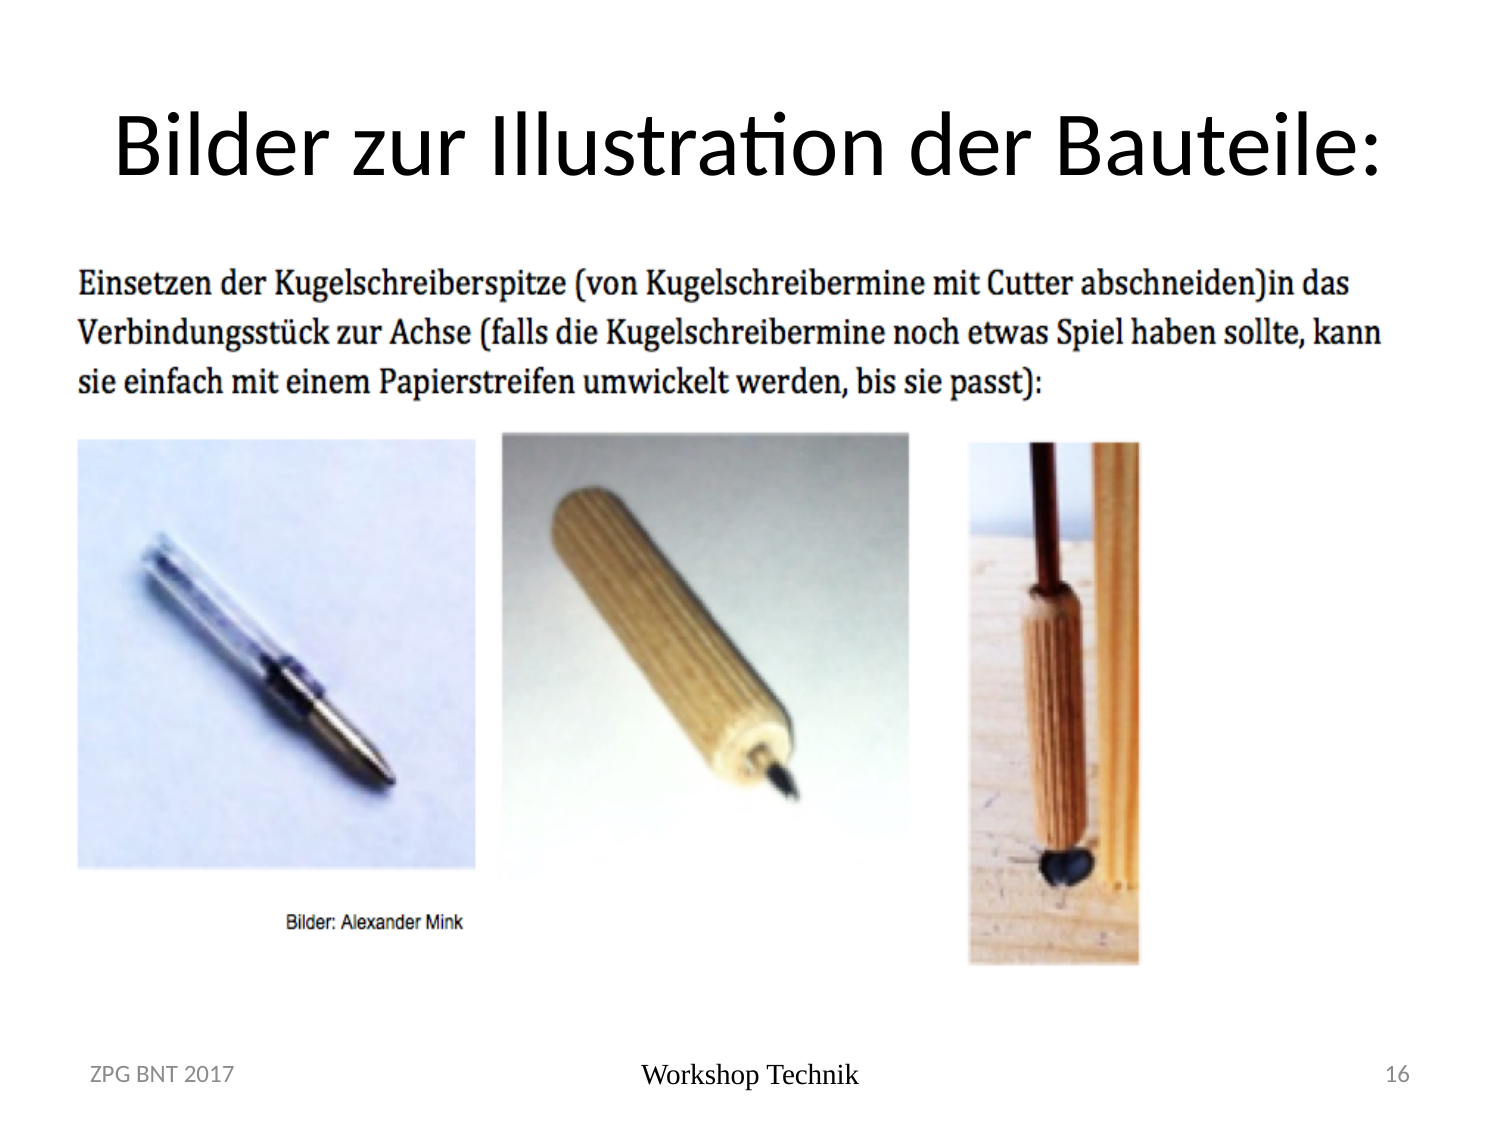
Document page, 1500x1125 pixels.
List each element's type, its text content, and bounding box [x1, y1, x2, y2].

slide_number 16 [1074, 1042, 1425, 1103]
title Bilder zur Illustration der Bauteile: [75, 45, 1425, 233]
slide_number ZPG BNT 2017 [75, 1042, 425, 1103]
picture [74, 262, 1426, 1006]
footer Workshop Technik [512, 1042, 988, 1103]
